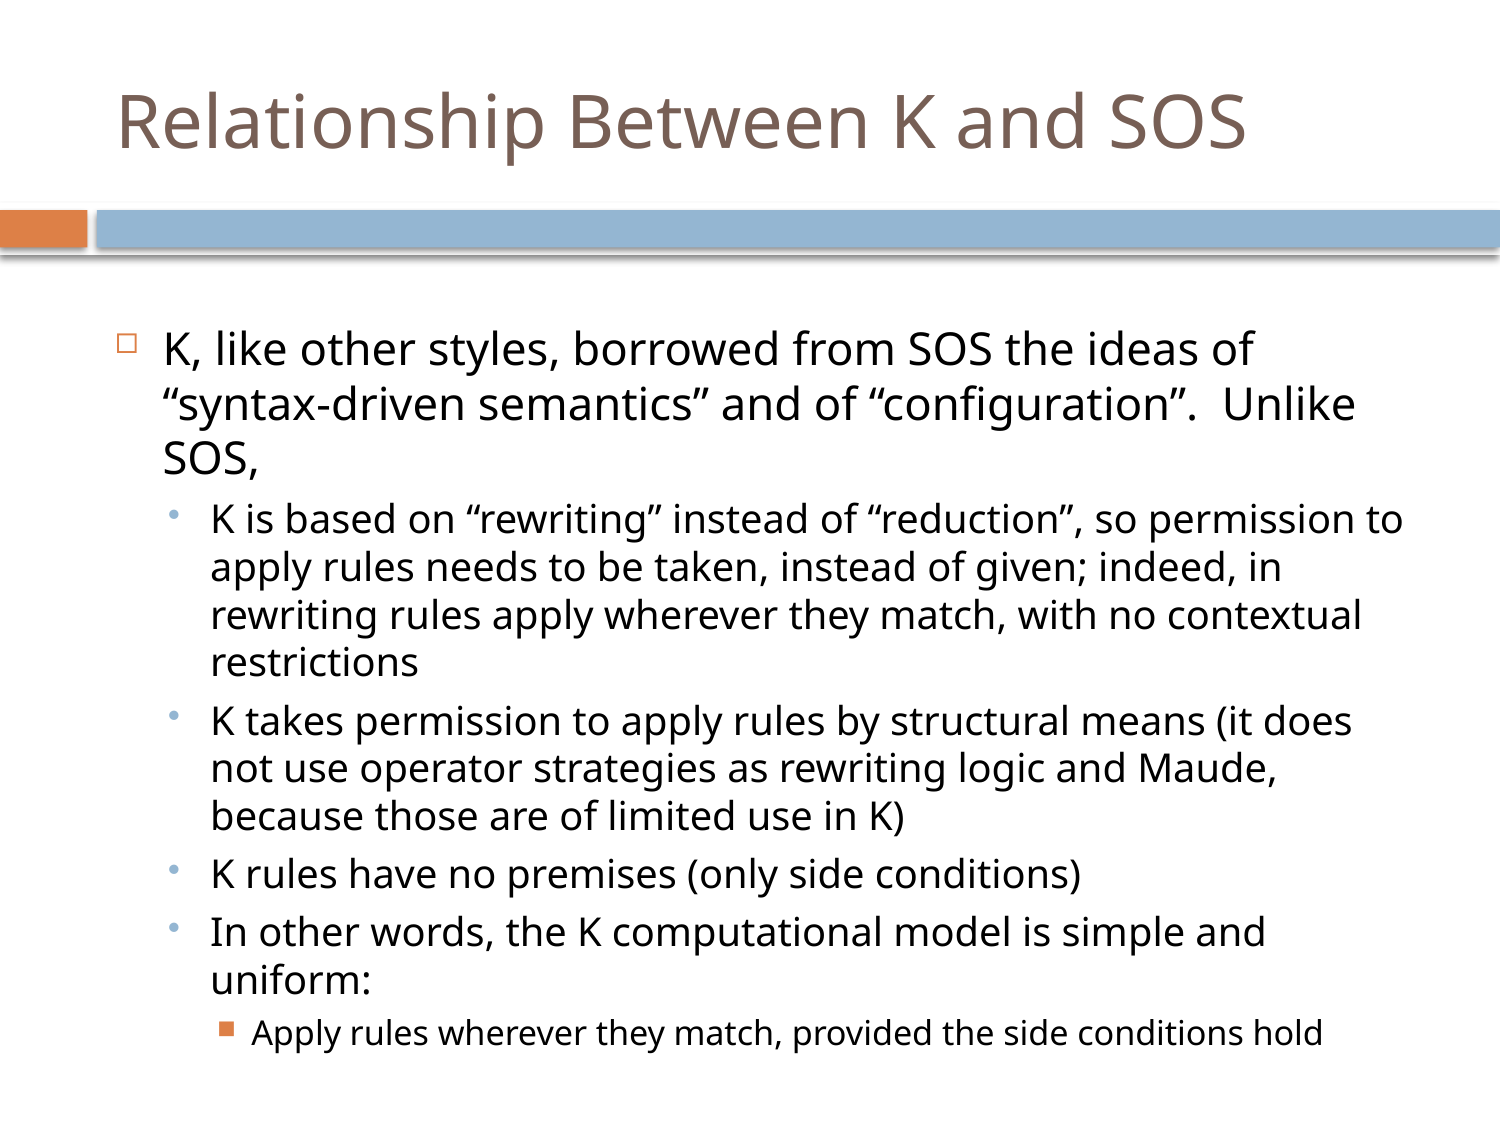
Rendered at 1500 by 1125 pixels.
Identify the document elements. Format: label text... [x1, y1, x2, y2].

title Relationship Between K and SOS [100, 37, 1438, 200]
list K, like other styles, borrowed from SOS the ideas of “syntax-driven semantics” and of “configuration”. Unlike SOS, K is based on “rewriting” instead of “reduction”, so permission to apply rules needs to be taken, instead of given; indeed, in rewriting rules apply wherever they match, with no contextual restrictions K takes permission to apply rules by structural means (it does not use operator strategies as rewriting logic and Maude, because those are of limited use in K) K rules have no premises (only side conditions) In other words, the K computational model is simple and uniform: Apply rules wherever they match, provided the side conditions hold [99, 312, 1425, 1063]
